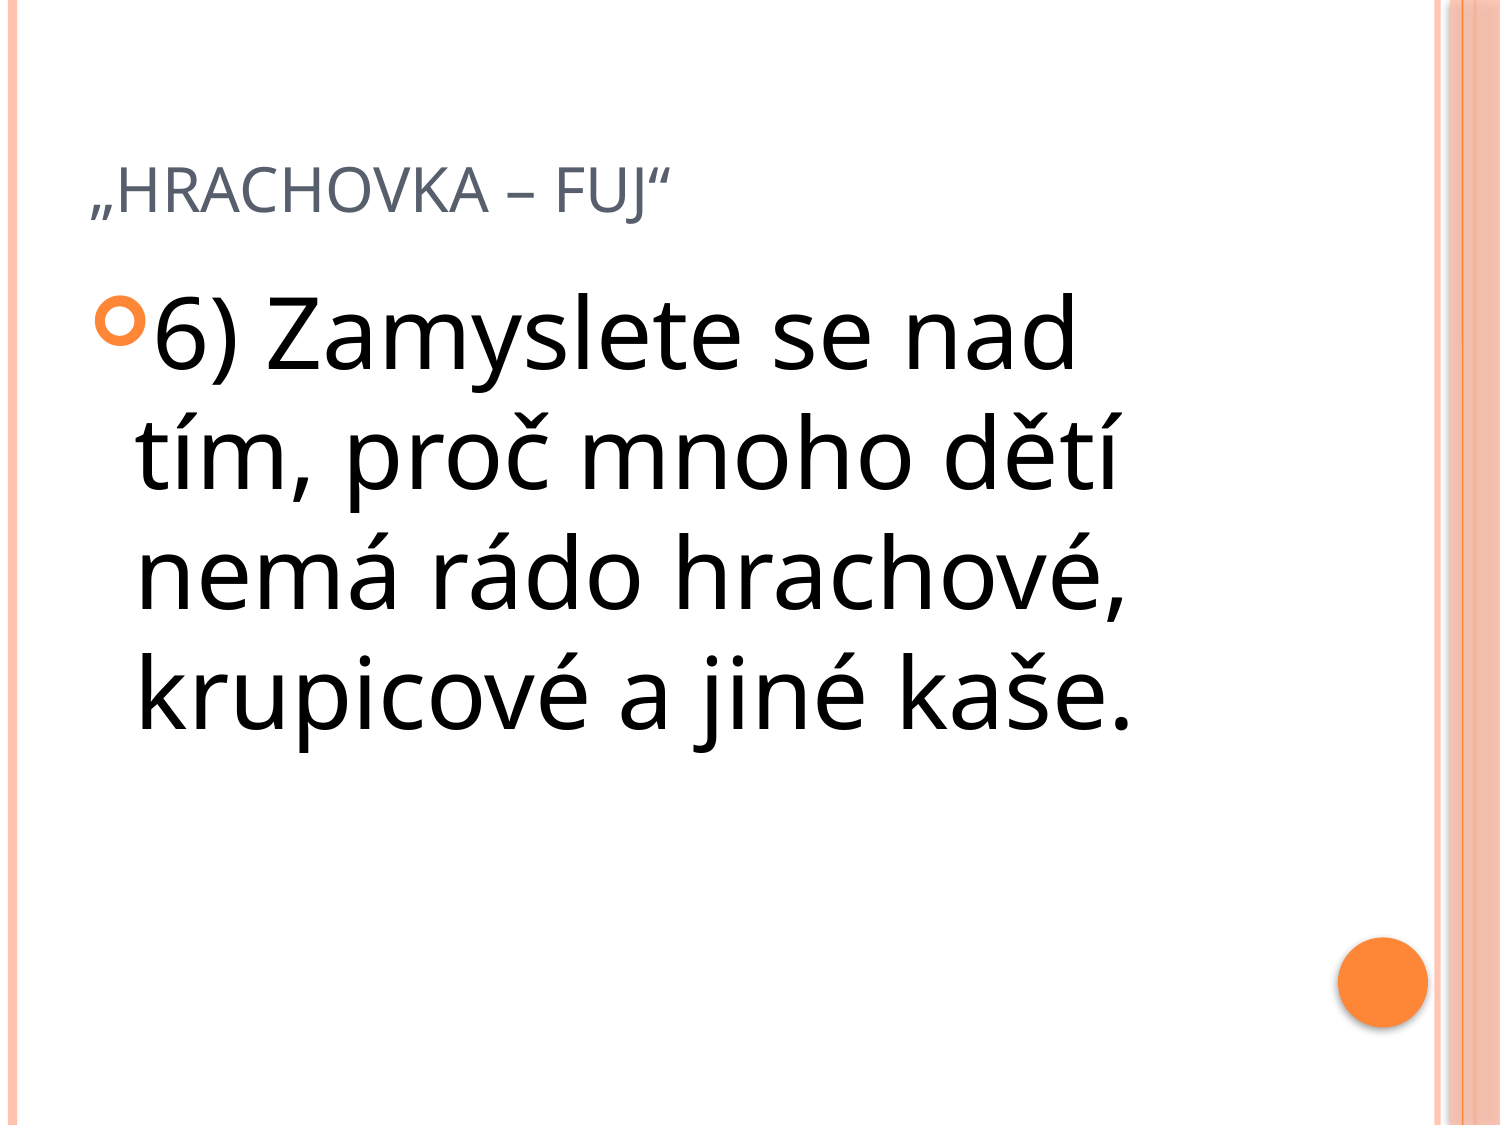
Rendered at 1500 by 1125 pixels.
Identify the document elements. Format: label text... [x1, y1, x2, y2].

title „hrachovka – fuj“ [75, 45, 1300, 233]
list 6) Zamyslete se nad tím, proč mnoho dětí nemá rádo hrachové, krupicové a jiné kaše. [75, 262, 1300, 1062]
